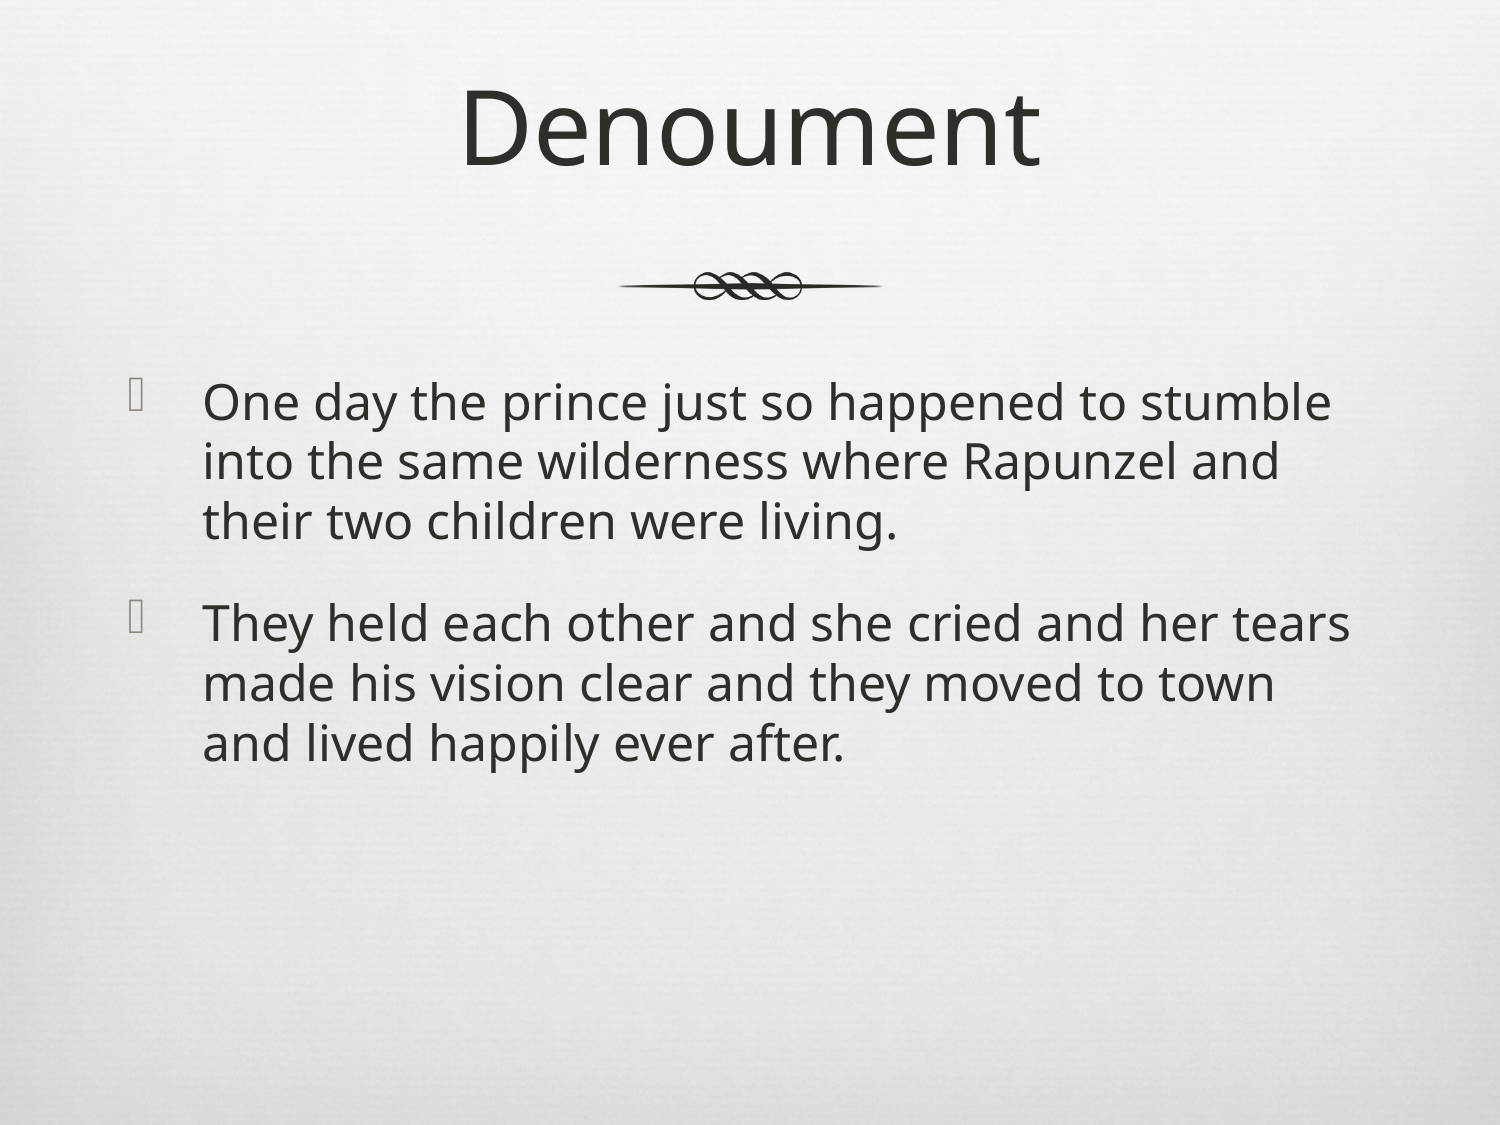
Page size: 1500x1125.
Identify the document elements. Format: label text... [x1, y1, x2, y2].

list One day the prince just so happened to stumble into the same wilderness where Rapunzel and their two children were living. They held each other and she cried and her tears made his vision clear and they moved to town and lived happily ever after. [112, 362, 1388, 963]
title Denoument [112, 11, 1388, 236]
picture [615, 272, 885, 300]
